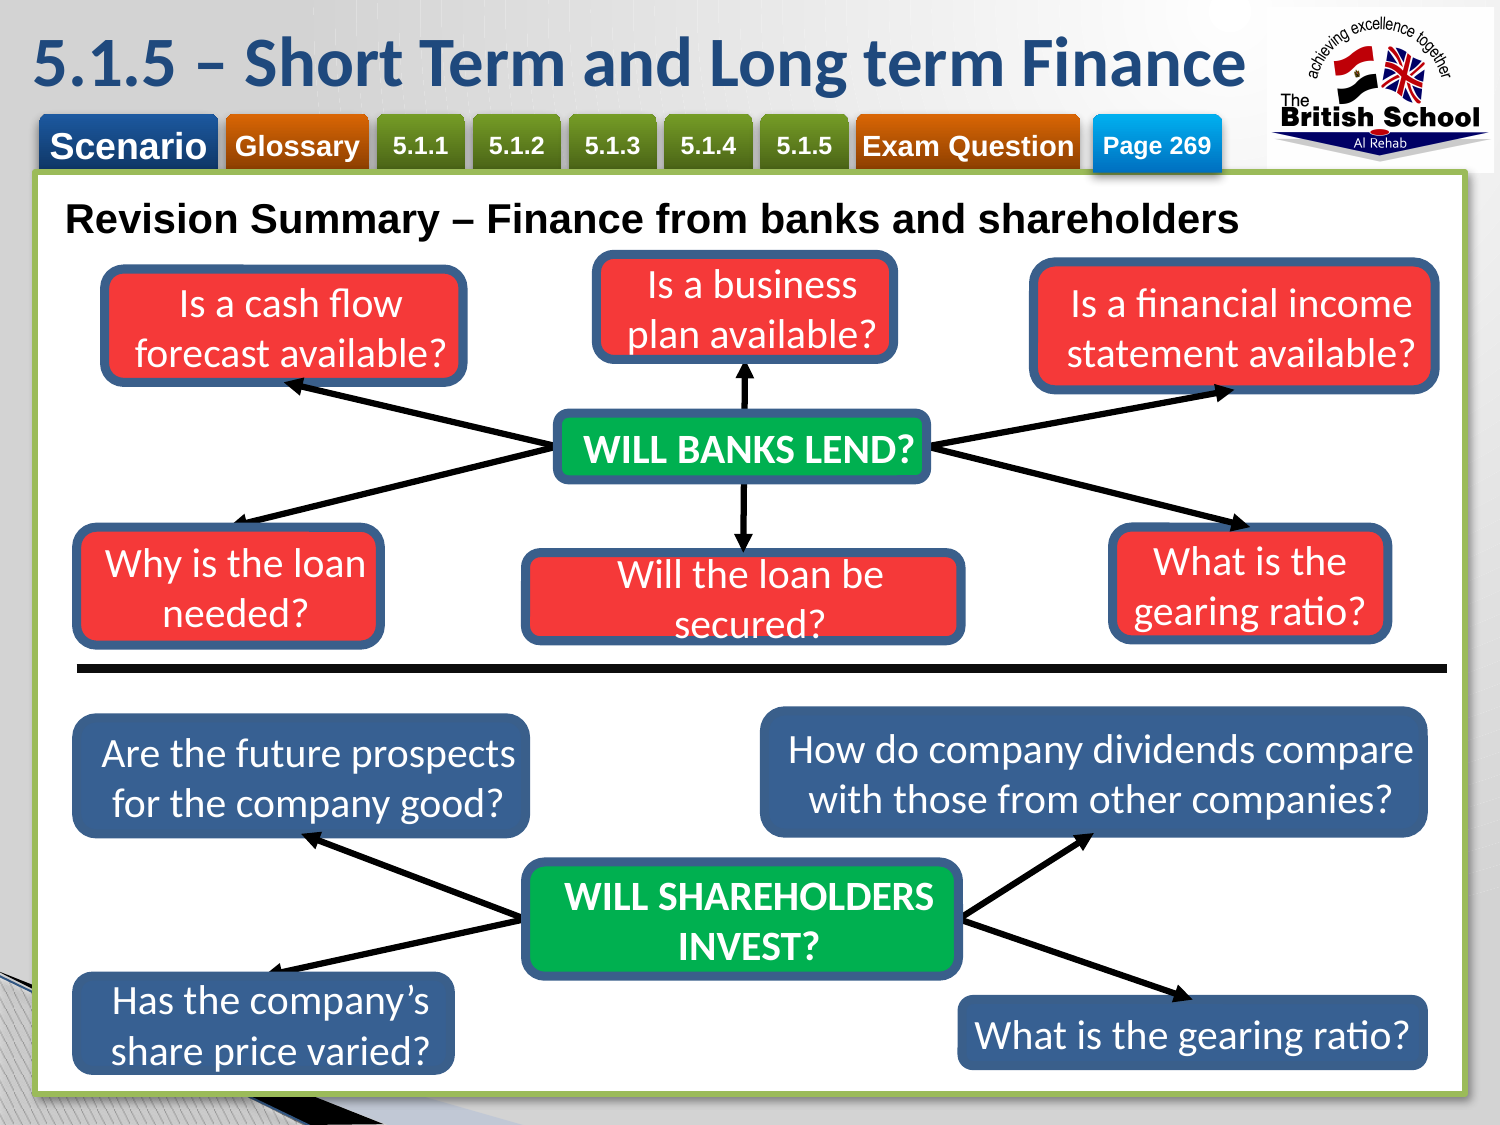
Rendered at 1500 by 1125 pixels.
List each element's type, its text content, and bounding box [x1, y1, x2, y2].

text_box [263, 918, 526, 977]
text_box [958, 929, 1424, 1066]
picture [281, 1114, 303, 1125]
text_box WILL SHAREHOLDERS INVEST? [531, 857, 952, 981]
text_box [104, 268, 558, 447]
text_box Is a business plan available? [591, 249, 899, 364]
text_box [228, 446, 558, 528]
text_box Will the loan be secured? [520, 548, 921, 646]
text_box Revision Summary – Finance from banks and shareholders [50, 184, 1447, 250]
title 5.1.5 – Short Term and Long term Finance [17, 7, 1270, 110]
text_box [926, 261, 1436, 447]
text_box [764, 710, 1424, 920]
text_box Page 269 [1092, 114, 1223, 173]
picture [1267, 7, 1495, 173]
text_box WILL BANKS LEND? [751, 408, 920, 485]
text_box Why is the loan needed? [72, 522, 385, 650]
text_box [926, 457, 1389, 641]
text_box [76, 717, 526, 920]
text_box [742, 359, 746, 553]
text_box WILL BANKS LEND? [562, 408, 737, 485]
text_box Has the company’s share price varied? [72, 971, 455, 1075]
